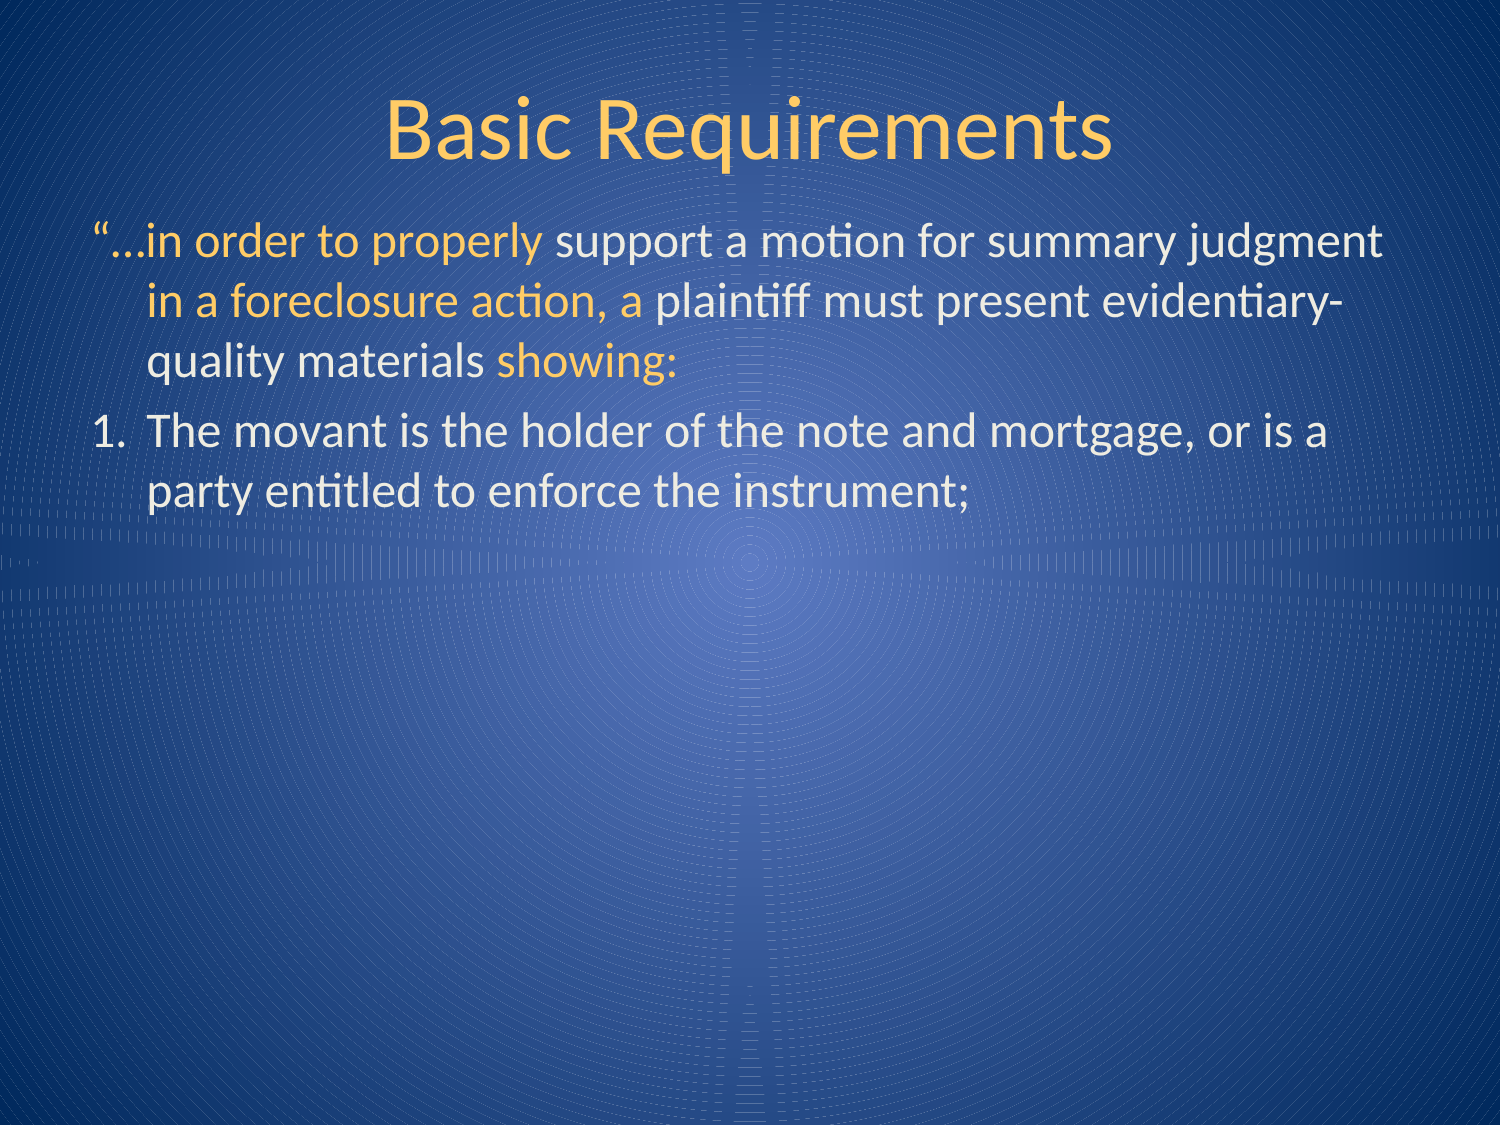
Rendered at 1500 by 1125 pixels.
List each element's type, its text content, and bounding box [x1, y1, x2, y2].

title Basic Requirements [75, 45, 1425, 200]
list “…in order to properly support a motion for summary judgment in a foreclosure action, a plaintiff must present evidentiary-quality materials showing: The movant is the holder of the note and mortgage, or is a party entitled to enforce the instrument; [75, 200, 1425, 1005]
